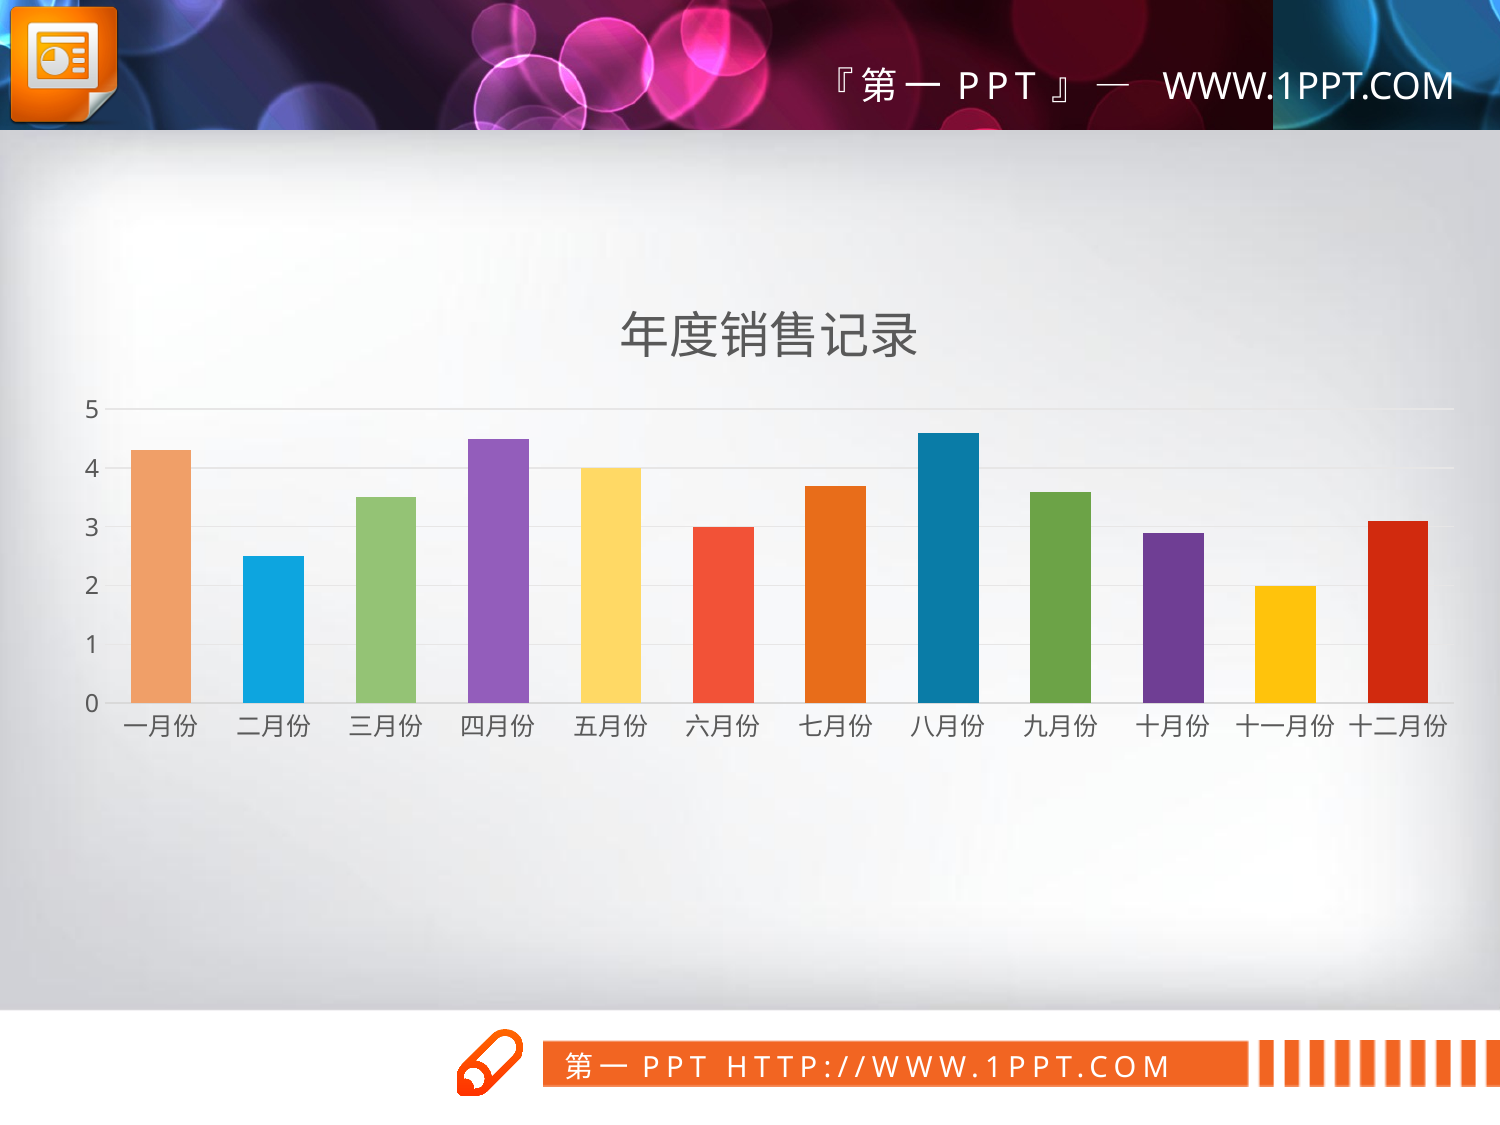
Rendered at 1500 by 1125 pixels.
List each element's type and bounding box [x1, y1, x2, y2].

picture [543, 1040, 1500, 1087]
picture [0, 0, 1500, 1012]
chart [55, 262, 1484, 754]
